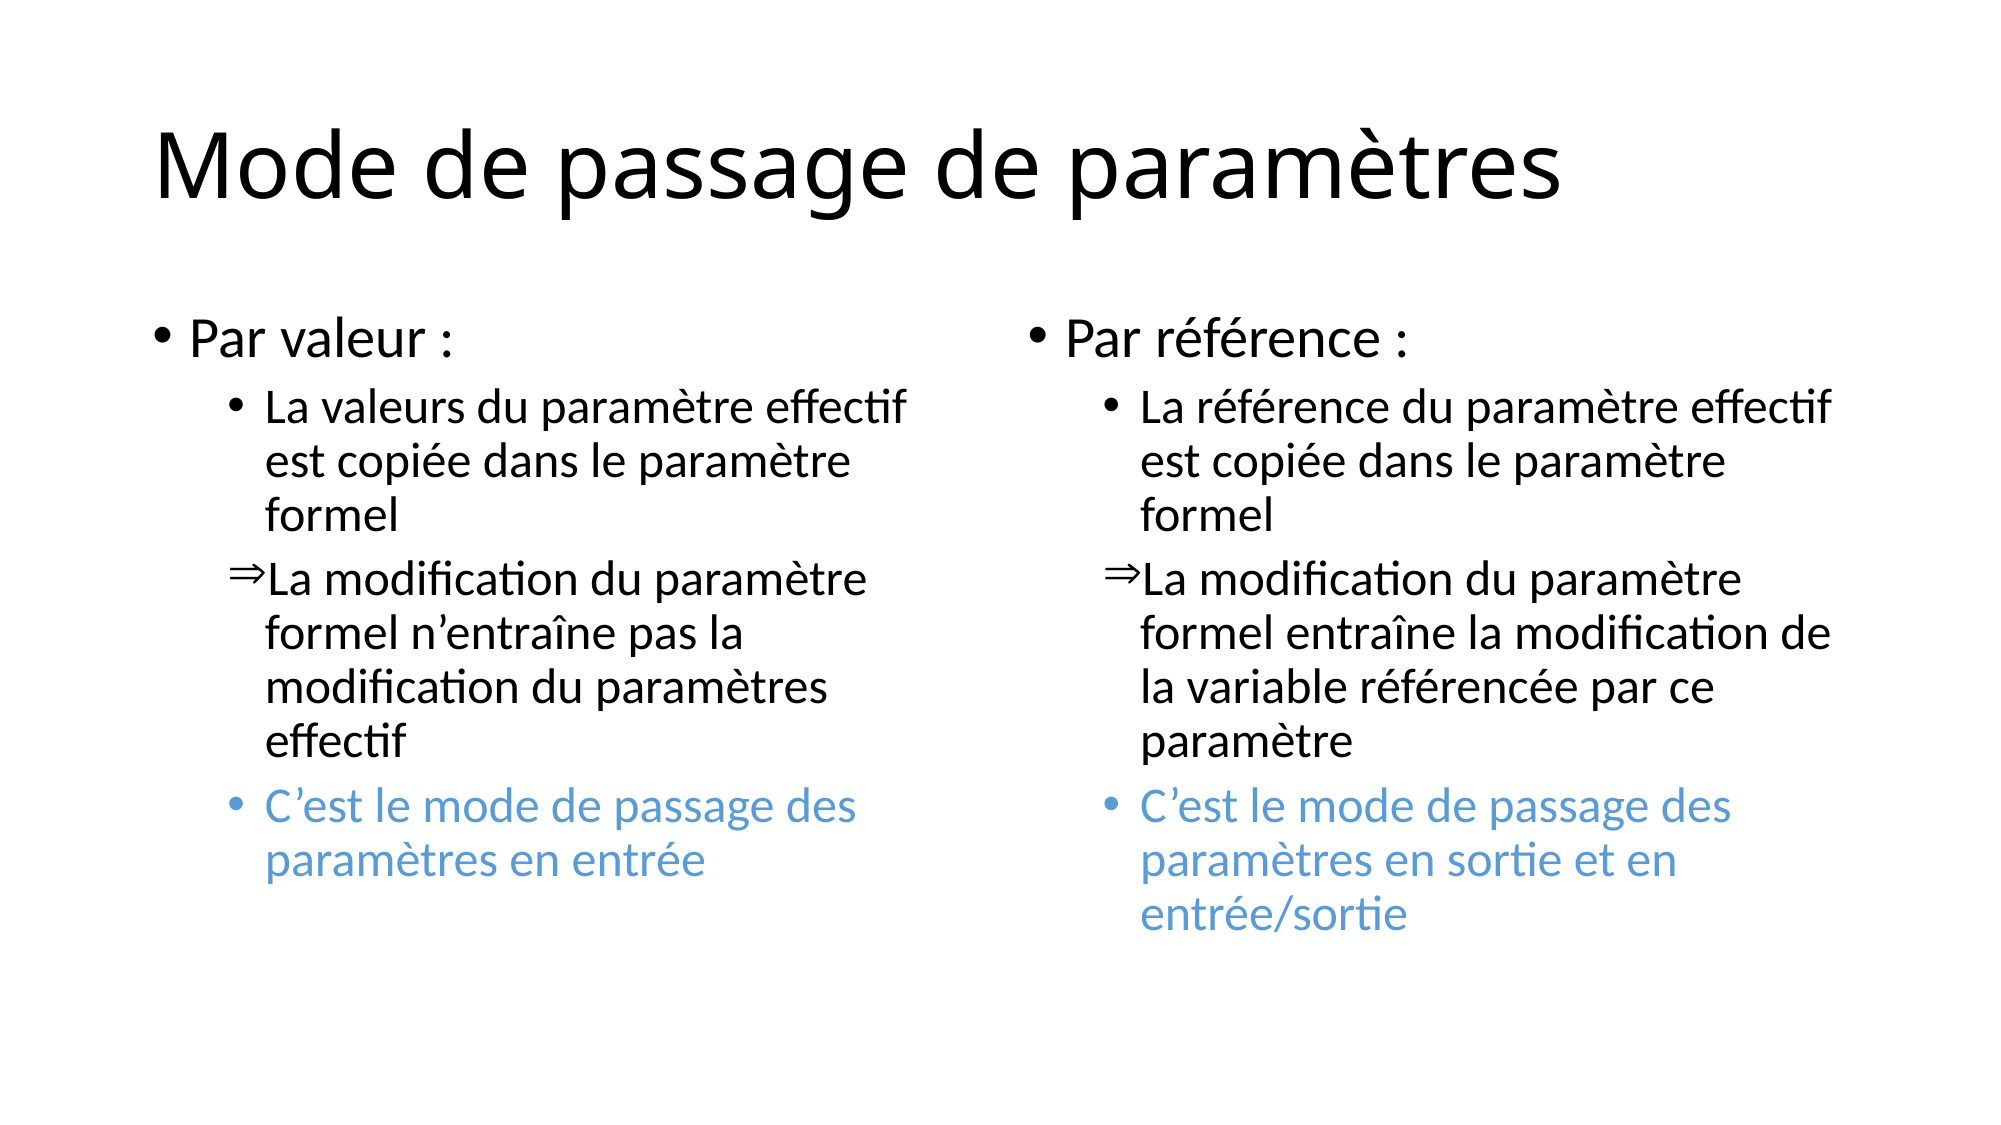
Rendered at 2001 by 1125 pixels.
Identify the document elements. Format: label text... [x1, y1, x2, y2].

list Par valeur : La valeurs du paramètre effectif est copiée dans le paramètre formel La modification du paramètre formel n’entraîne pas la modification du paramètres effectif C’est le mode de passage des paramètres en entrée [137, 299, 988, 1014]
title Mode de passage de paramètres [137, 59, 1863, 278]
list Par référence : La référence du paramètre effectif est copiée dans le paramètre formel La modification du paramètre formel entraîne la modification de la variable référencée par ce paramètre C’est le mode de passage des paramètres en sortie et en entrée/sortie [1012, 299, 1863, 1014]
